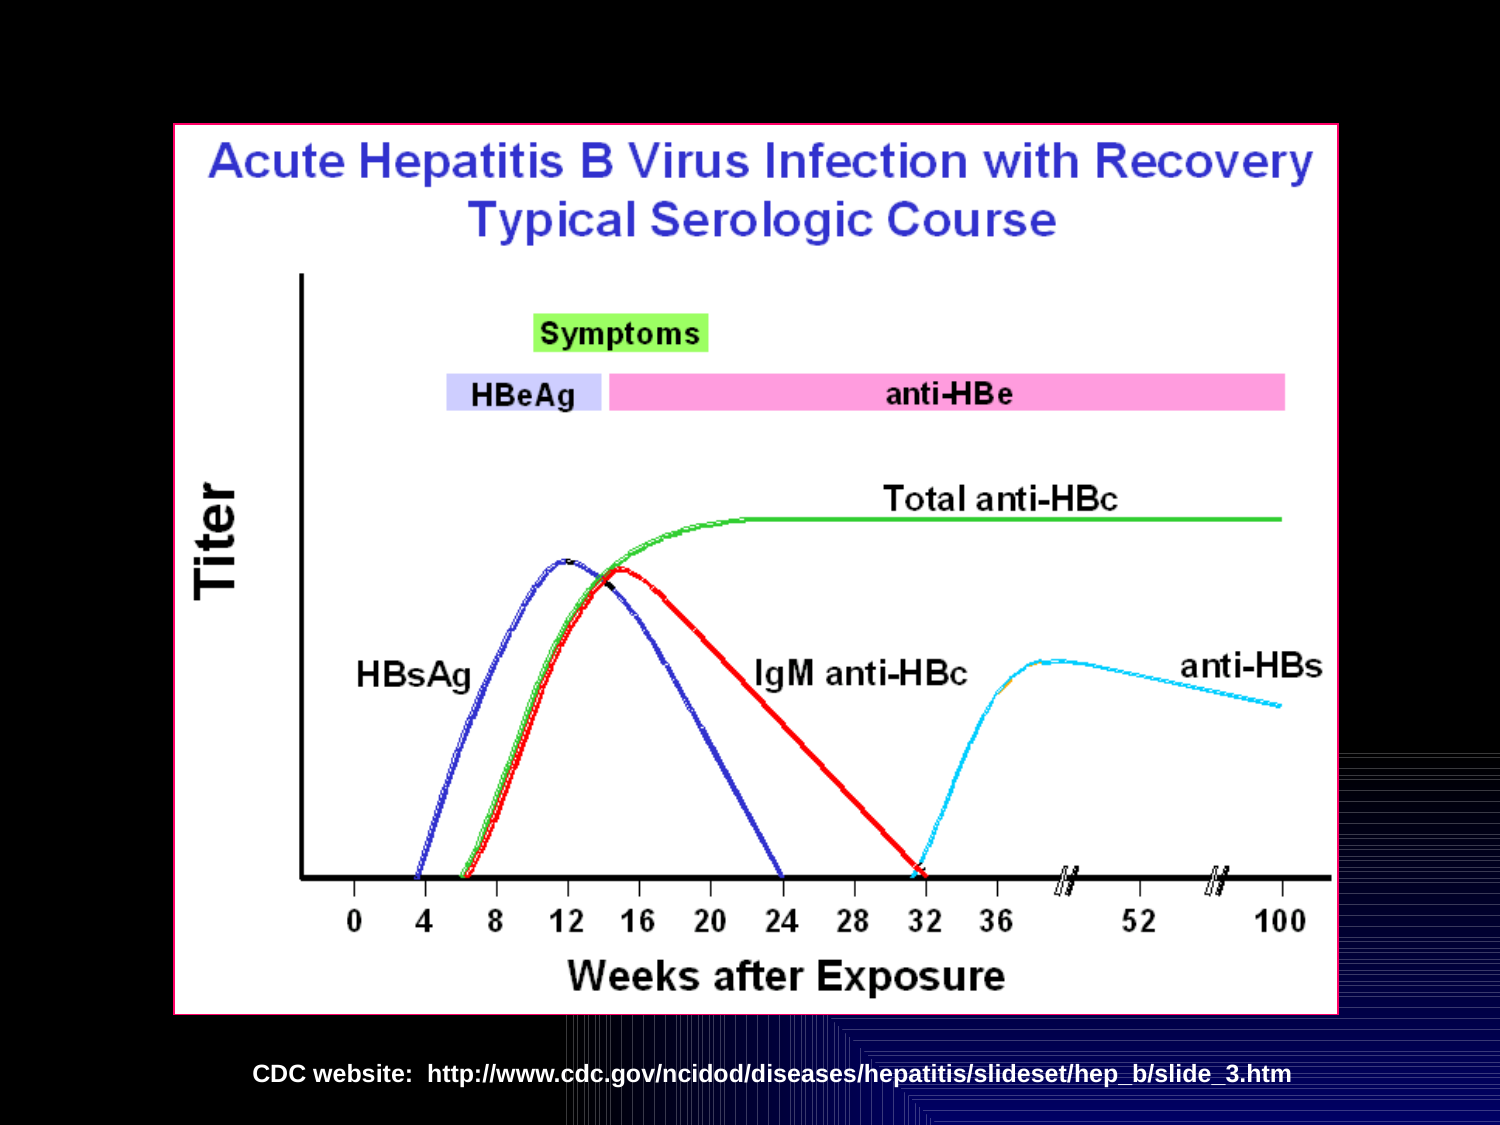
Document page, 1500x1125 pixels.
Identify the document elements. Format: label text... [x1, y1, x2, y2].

text_box CDC website: http://www.cdc.gov/ncidod/diseases/hepatitis/slideset/hep_b/slide_3.htm [237, 1050, 1338, 1095]
picture [174, 124, 1338, 1014]
